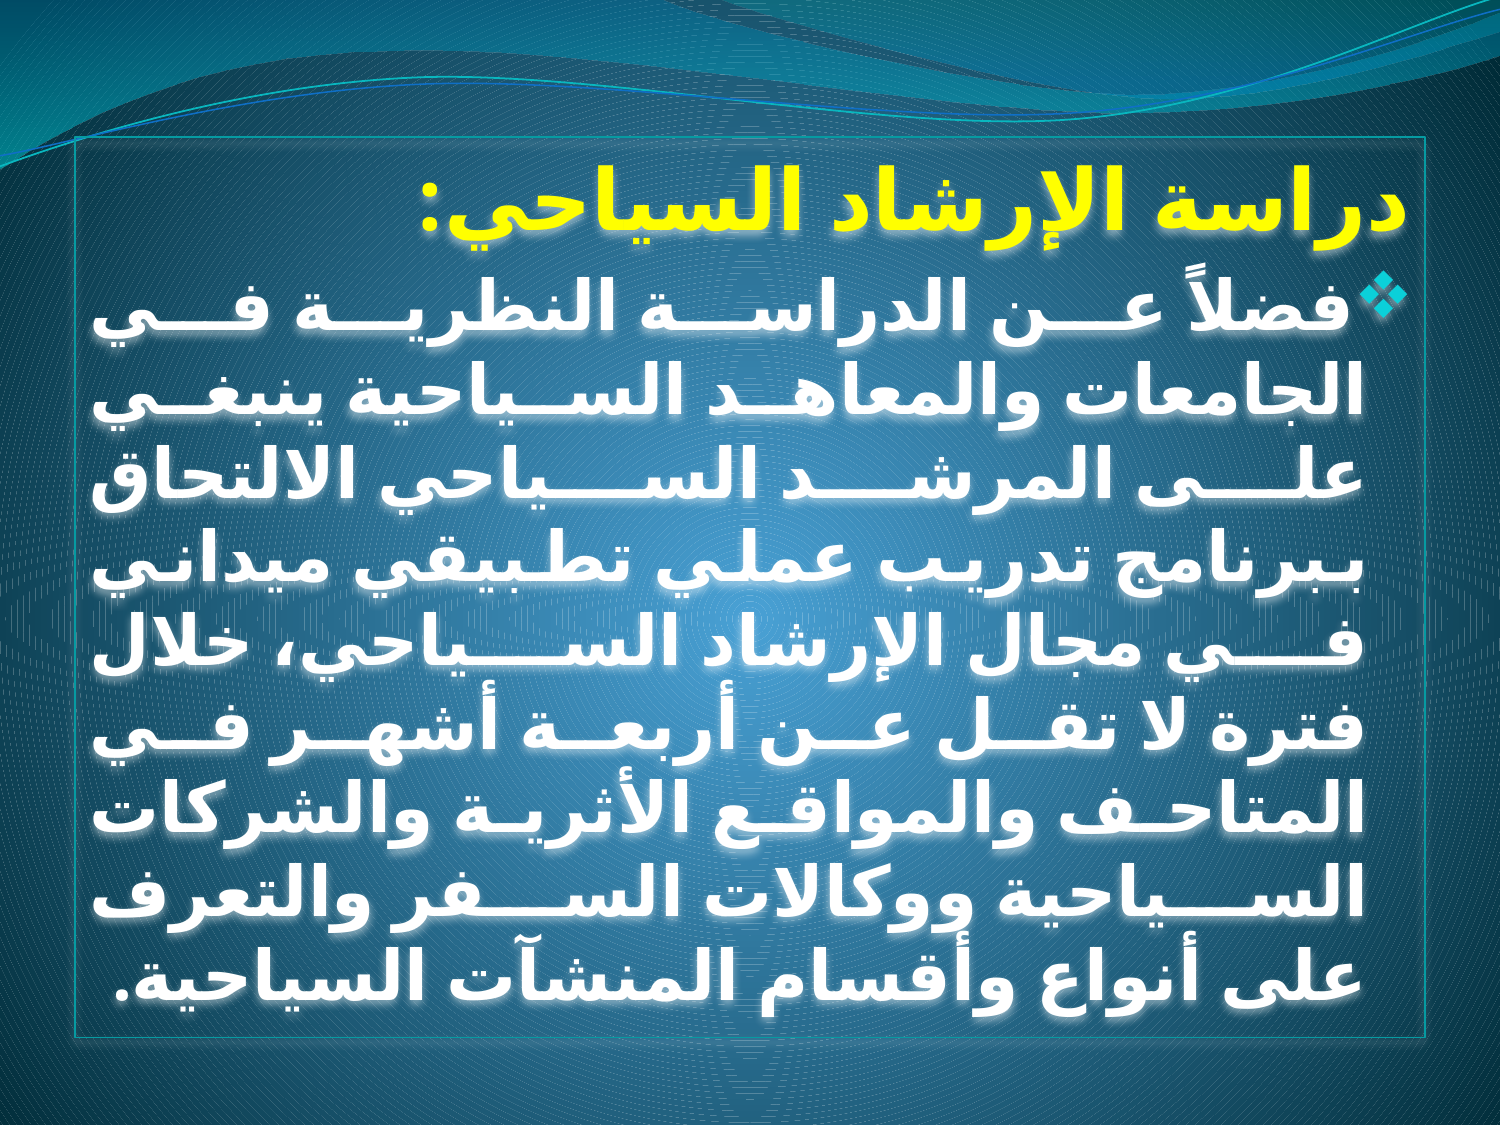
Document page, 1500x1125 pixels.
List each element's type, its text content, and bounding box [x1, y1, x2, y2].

list دراسة الإرشاد السياحي: فضلاً عن الدراسة النظرية في الجامعات والمعاهد السياحية ينبغي على المرشد السياحي الالتحاق ببرنامج تدريب عملي تطبيقي ميداني في مجال الإرشاد السياحي، خلال فترة لا تقل عن أربعة أشهر في المتاحف والمواقع الأثرية والشركات السياحية ووكالات السفر والتعرف على أنواع وأقسام المنشآت السياحية. [74, 136, 1426, 1038]
